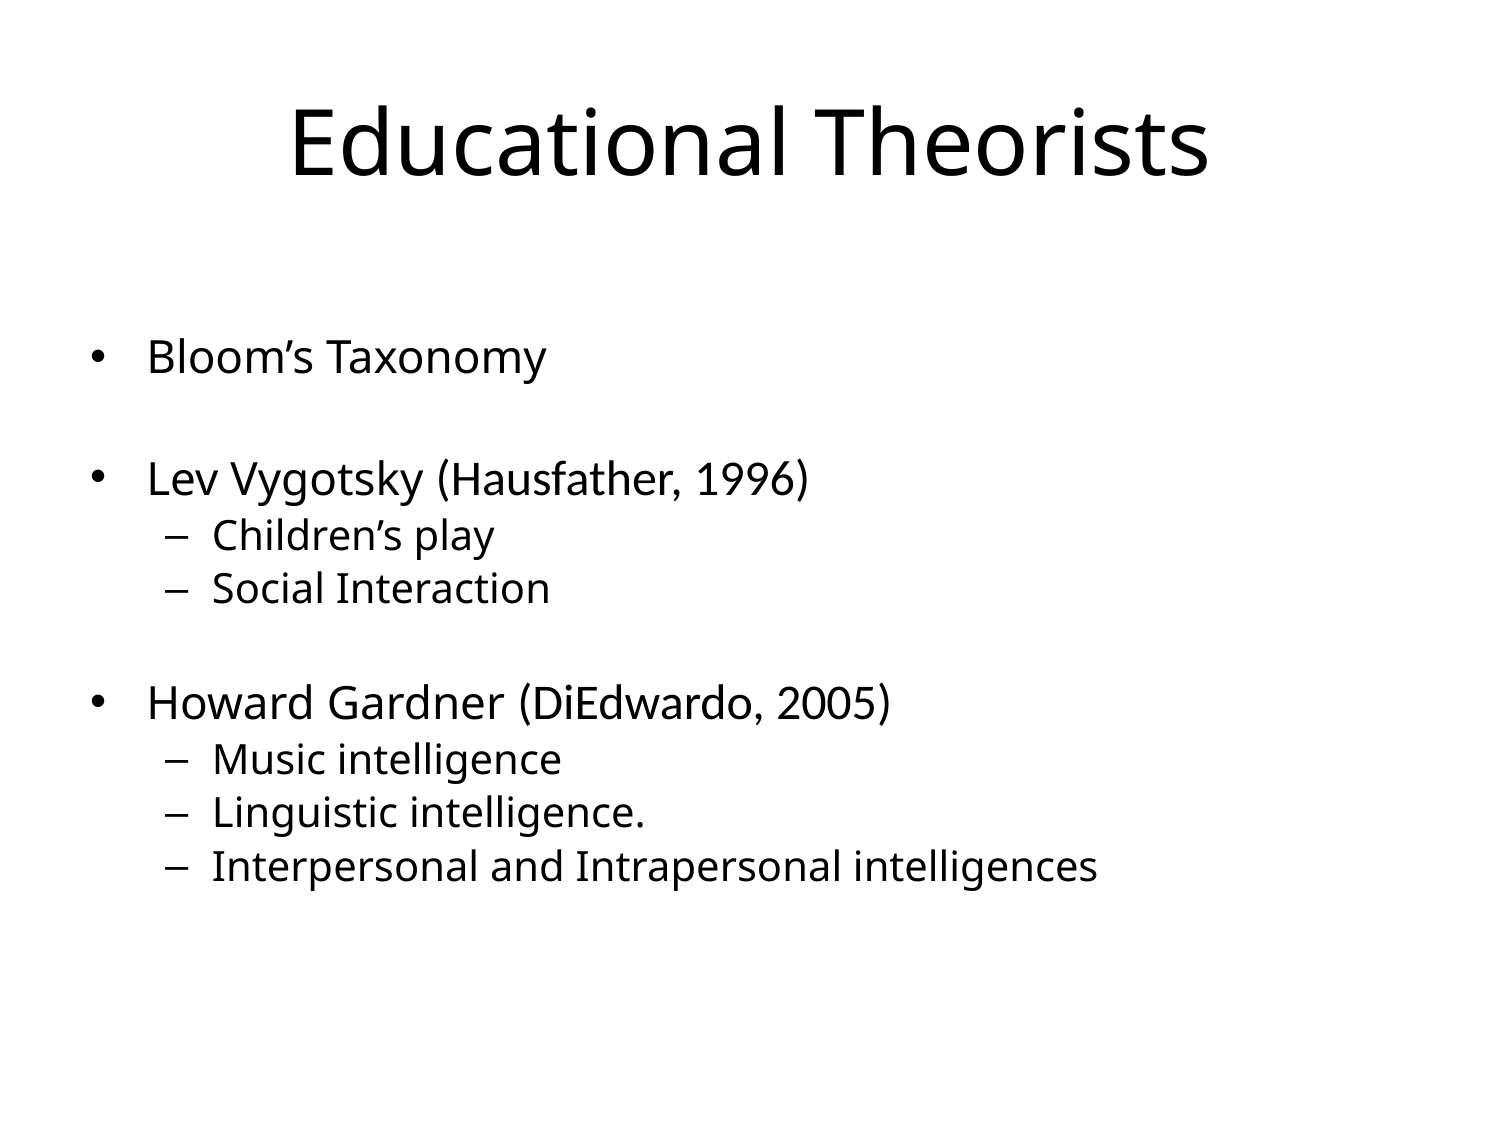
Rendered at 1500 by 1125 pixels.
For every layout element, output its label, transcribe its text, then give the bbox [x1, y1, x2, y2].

list Bloom’s Taxonomy Lev Vygotsky (Hausfather, 1996) Children’s play Social Interaction Howard Gardner (DiEdwardo, 2005) Music intelligence Linguistic intelligence. Interpersonal and Intrapersonal intelligences [75, 262, 1425, 1005]
title Educational Theorists [75, 45, 1425, 233]
